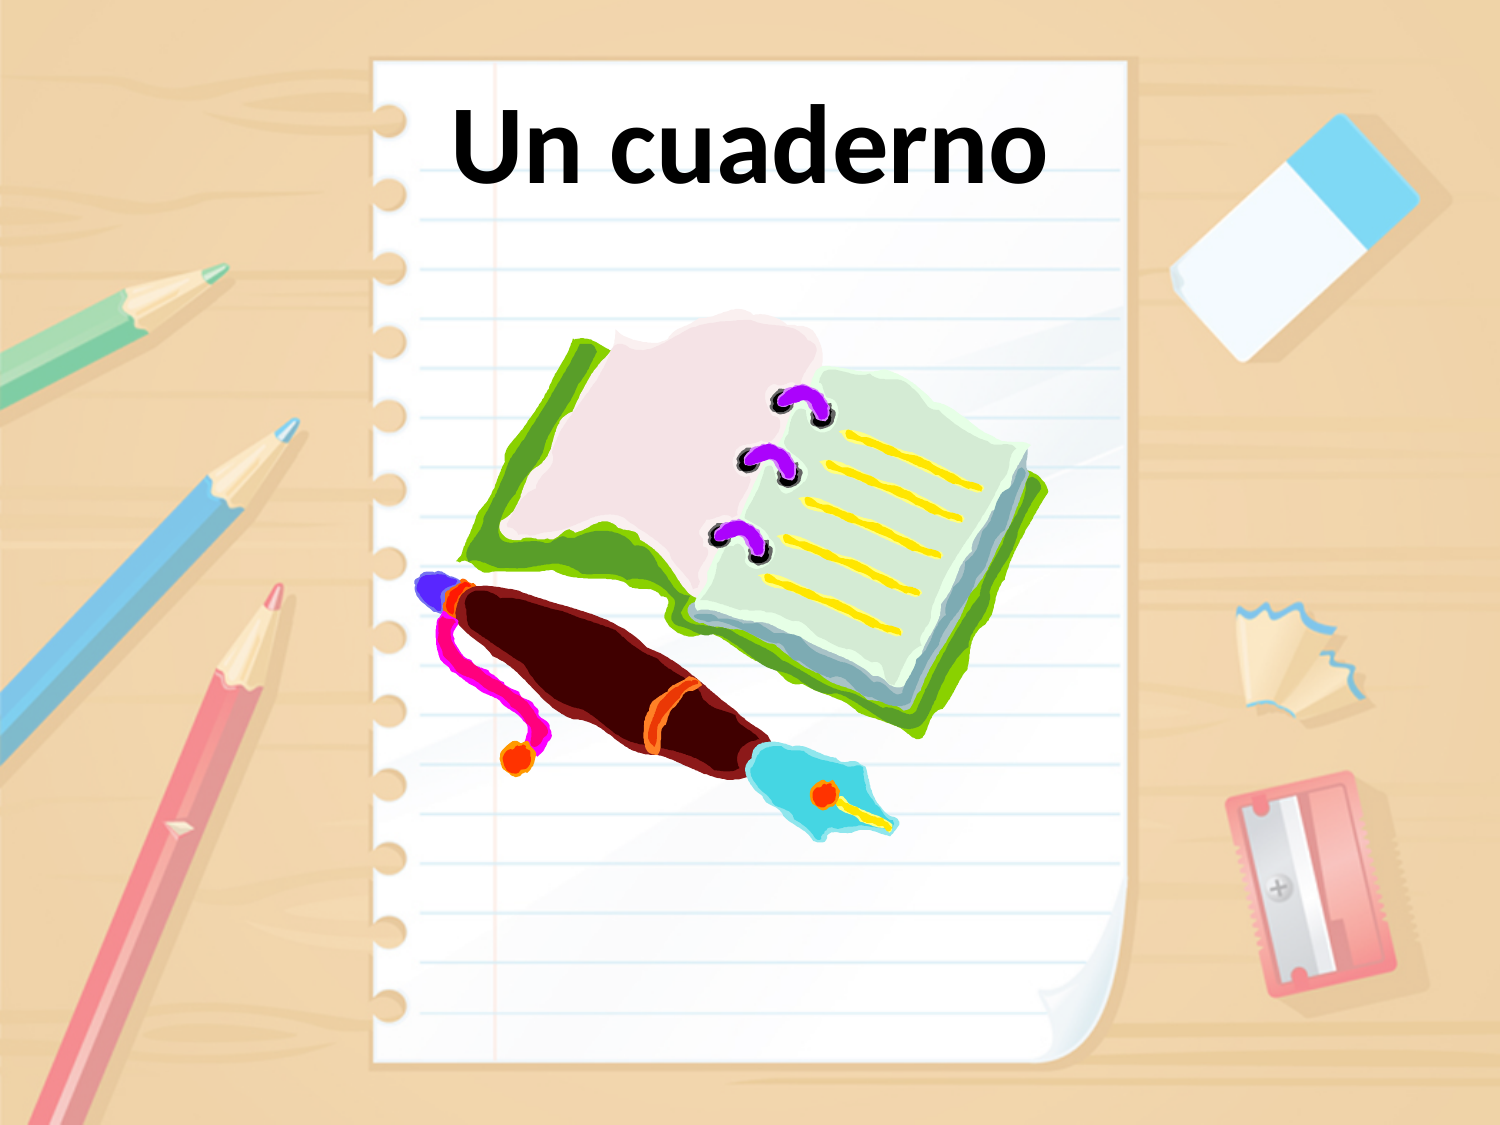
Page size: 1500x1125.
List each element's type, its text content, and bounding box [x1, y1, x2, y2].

title Un cuaderno [75, 45, 1425, 233]
picture [412, 299, 1058, 852]
